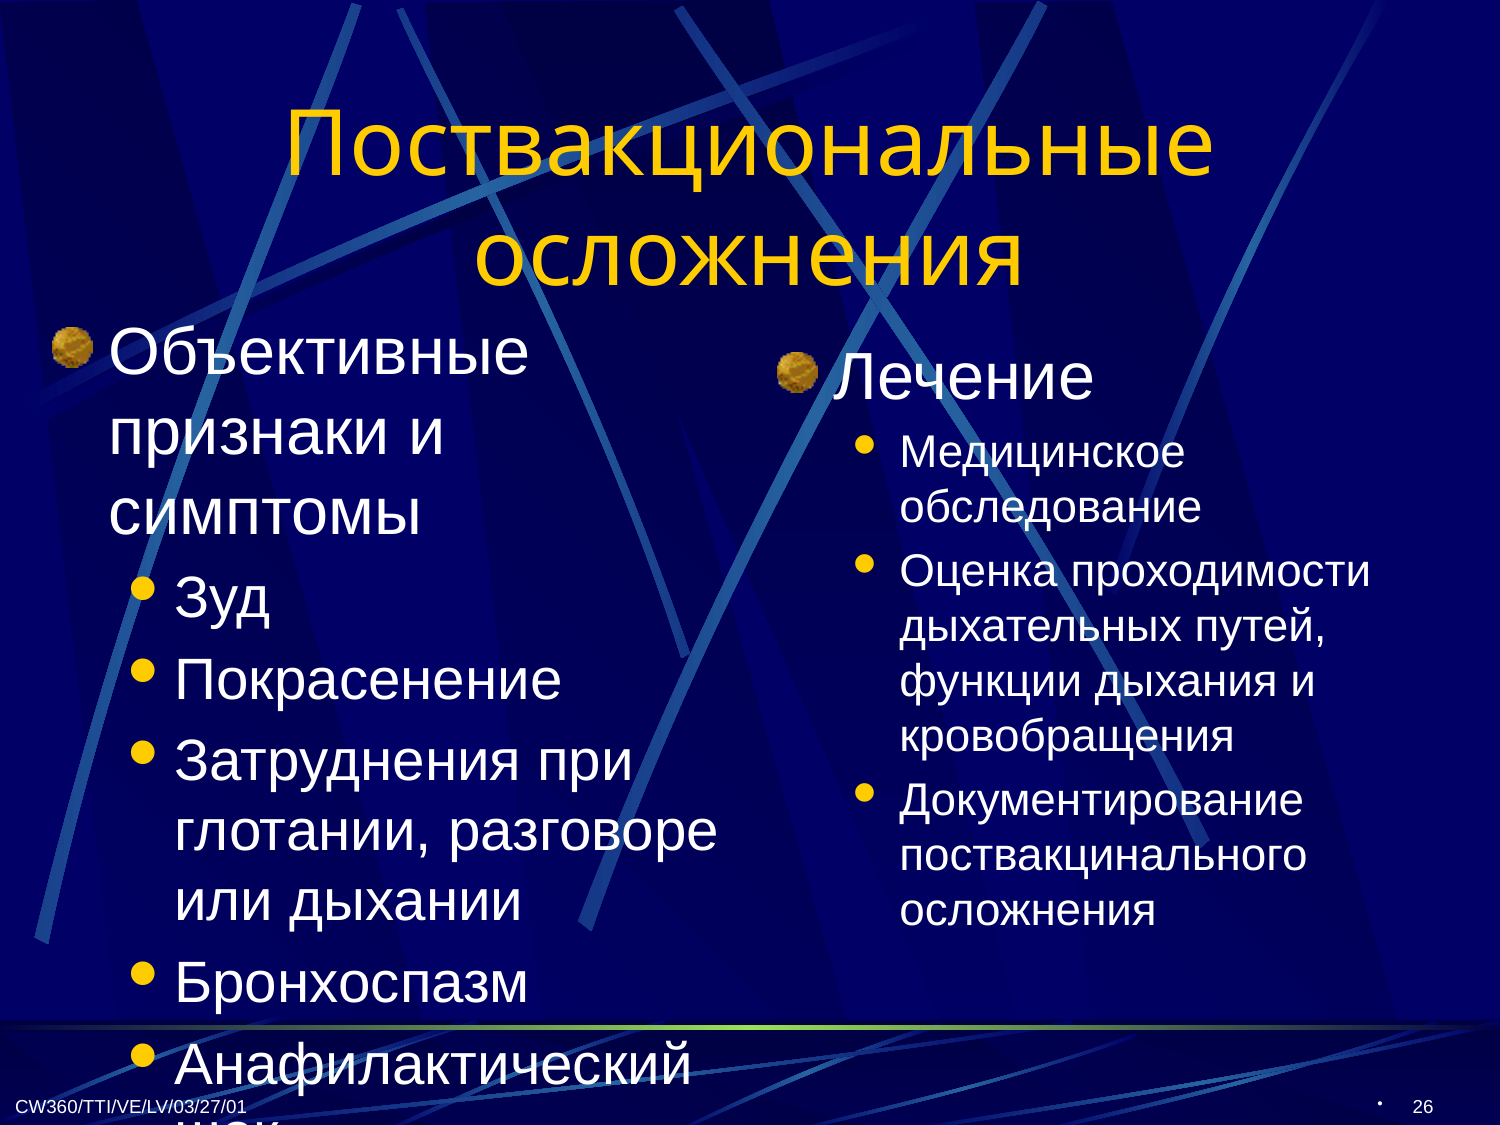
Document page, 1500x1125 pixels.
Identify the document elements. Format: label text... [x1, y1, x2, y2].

list Лечение Медицинское обследование Оценка проходимости дыхательных путей, функции дыхания и кровобращения Документирование поствакцинального осложнения [762, 324, 1463, 1001]
list Объективные признаки и симптомы Зуд Покрасенение Затруднения при глотании, разговоре или дыхании Бронхоспазм Анафилактический шок [37, 299, 776, 976]
footer CW360/TTI/VE/LV/03/27/01 [0, 1074, 401, 1125]
picture [52, 327, 93, 368]
title Поствакциональные осложнения [112, 76, 1388, 312]
picture [777, 352, 818, 393]
